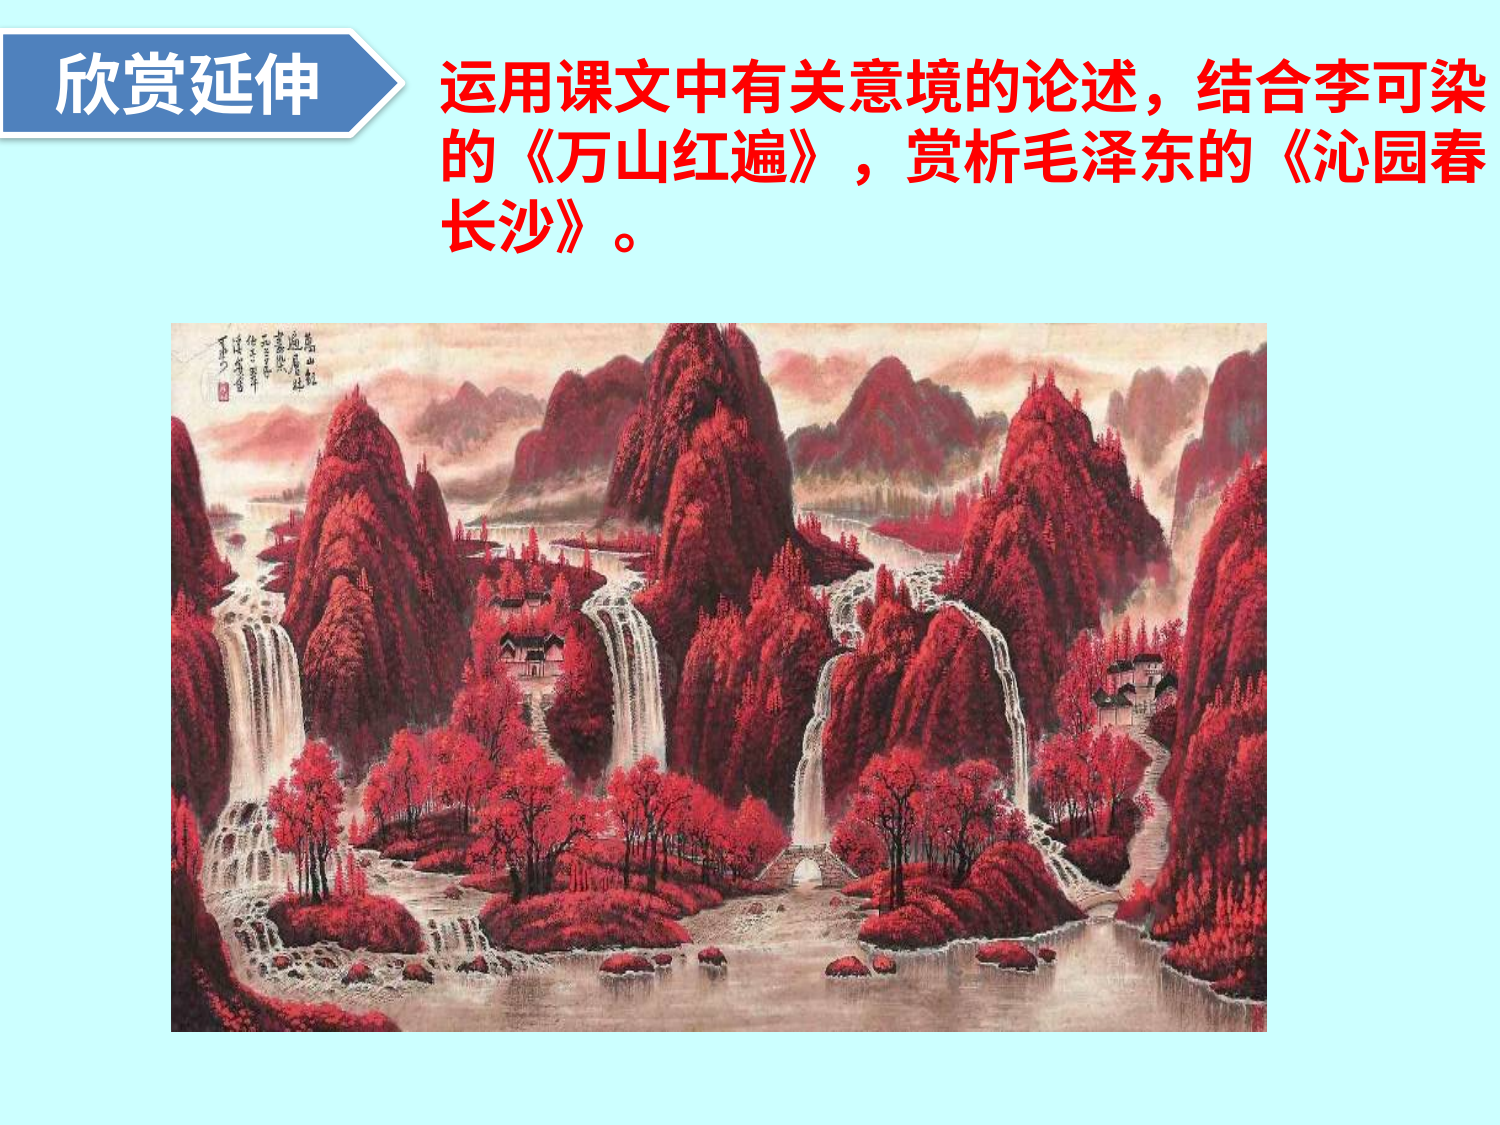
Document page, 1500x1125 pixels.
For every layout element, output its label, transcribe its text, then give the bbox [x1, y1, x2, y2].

text_box 欣赏延伸 [0, 28, 406, 139]
text_box 运用课文中有关意境的论述，结合李可染的《万山红遍》，赏析毛泽东的《沁园春 长沙》。 [428, 45, 1500, 267]
picture [171, 323, 1267, 1033]
